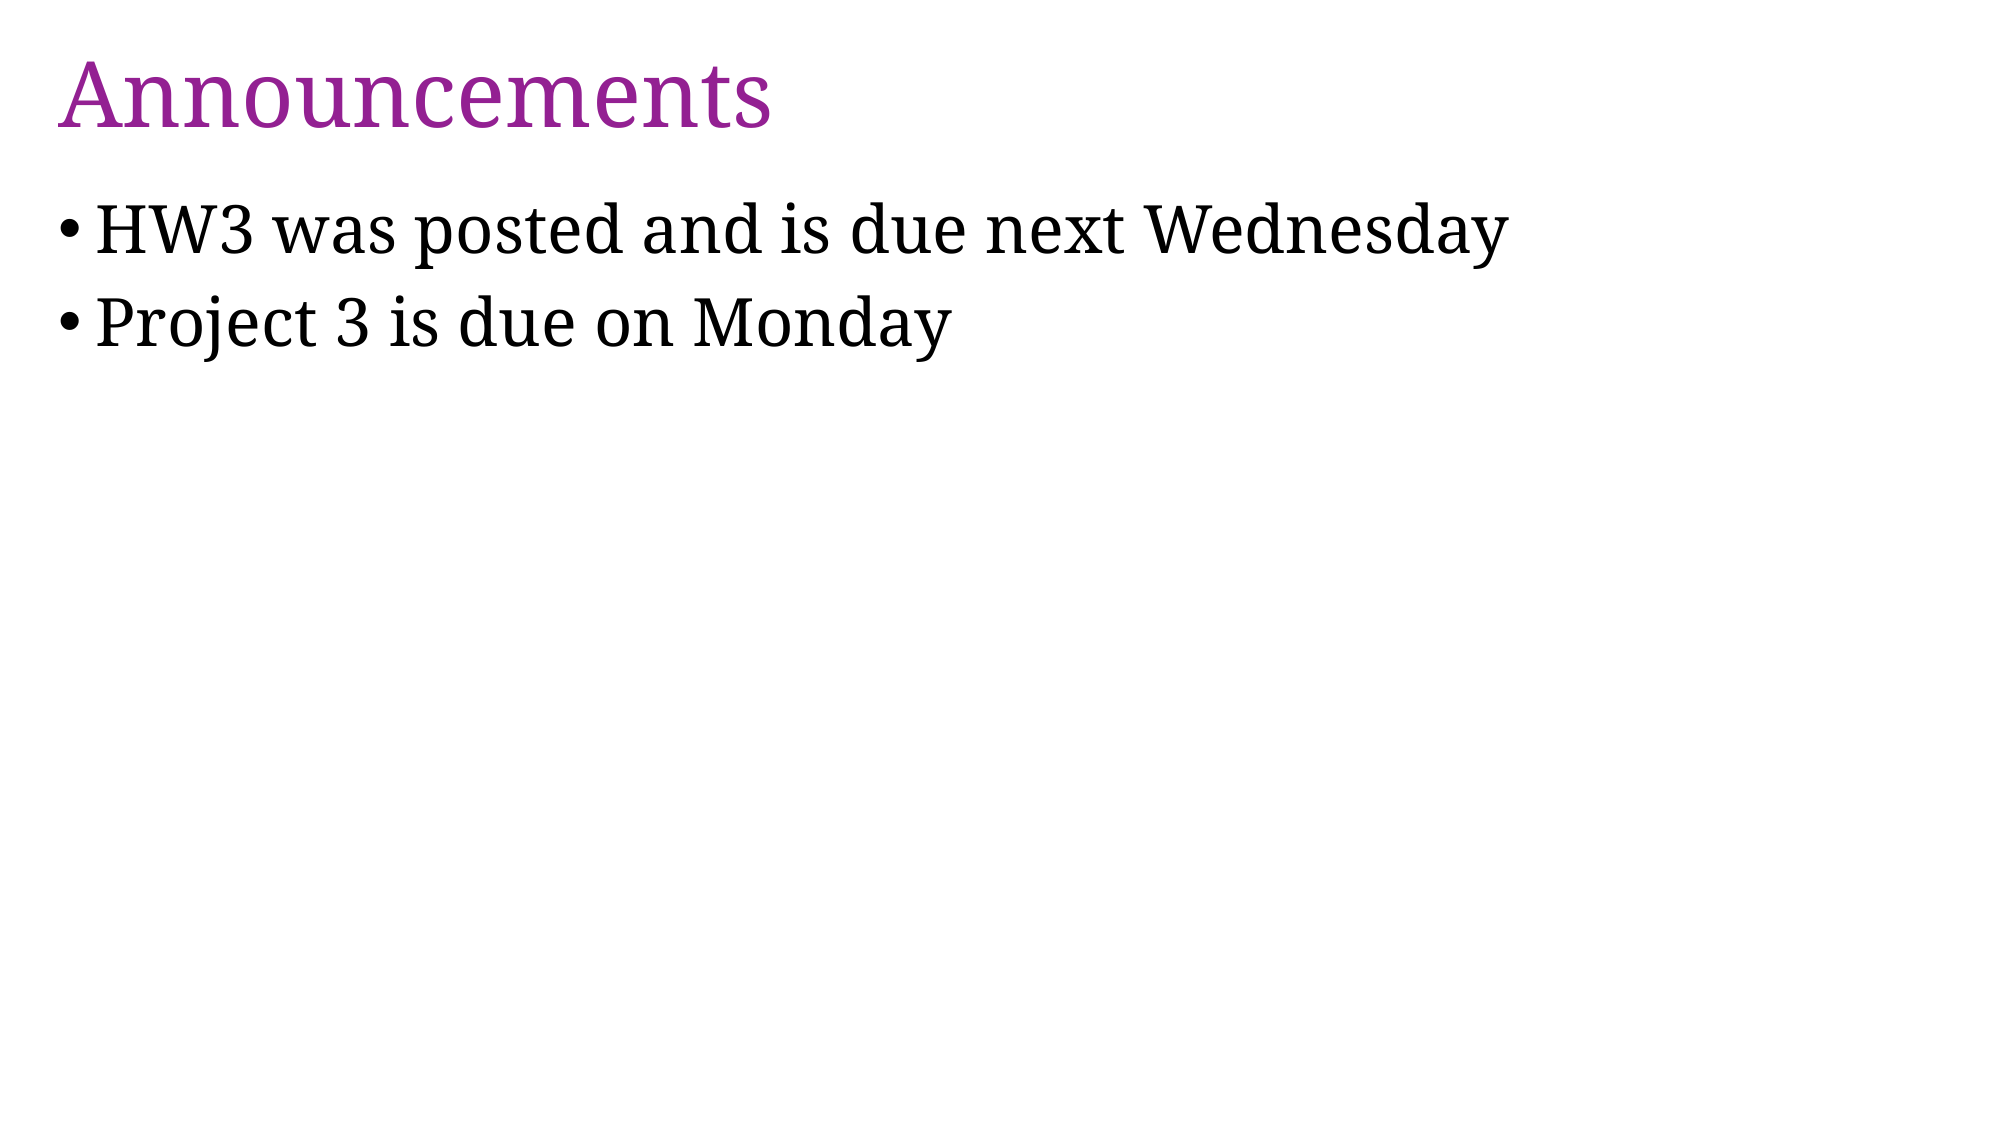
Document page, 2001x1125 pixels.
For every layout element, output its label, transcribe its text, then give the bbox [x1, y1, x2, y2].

title Announcements [43, 25, 1953, 171]
list HW3 was posted and is due next Wednesday Project 3 is due on Monday [43, 188, 1953, 1106]
